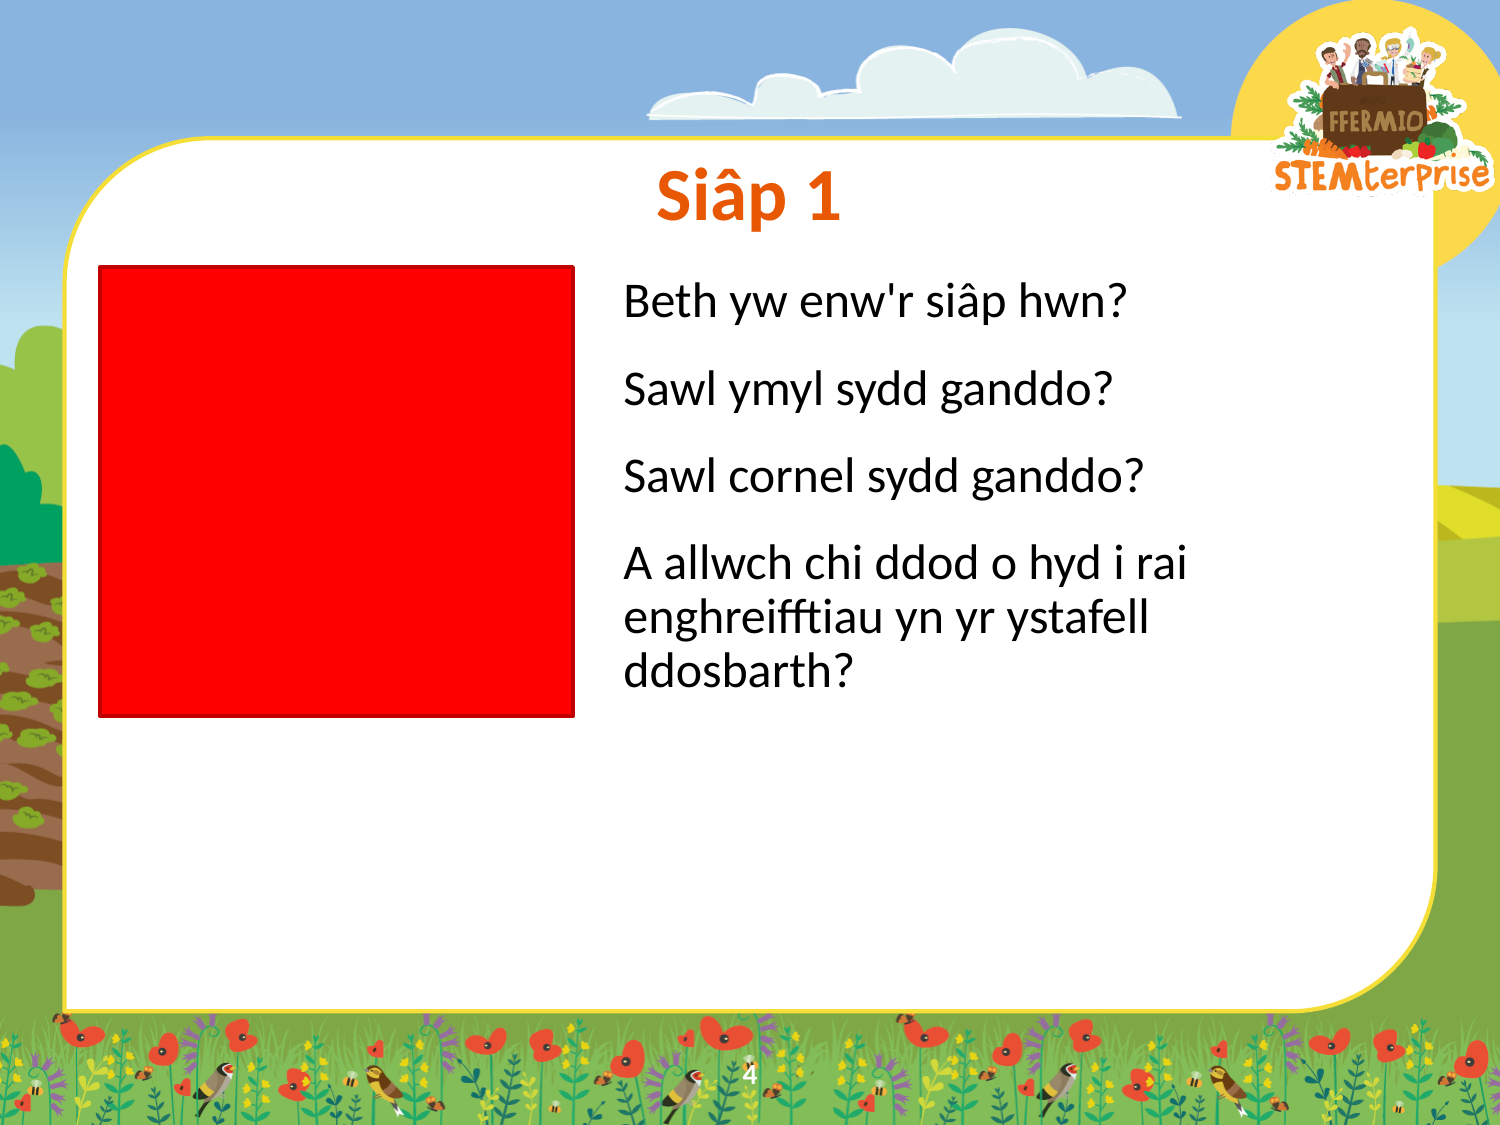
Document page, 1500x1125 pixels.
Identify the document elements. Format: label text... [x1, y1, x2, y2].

slide_number 4 [575, 1042, 925, 1103]
text_box [98, 265, 575, 718]
list Beth yw enw'r siâp hwn? Sawl ymyl sydd ganddo? Sawl cornel sydd ganddo? A allwch chi ddod o hyd i rai enghreifftiau yn yr ystafell ddosbarth? [608, 267, 1400, 965]
title Siâp 1 [218, 137, 1282, 256]
picture [0, 0, 1500, 1125]
